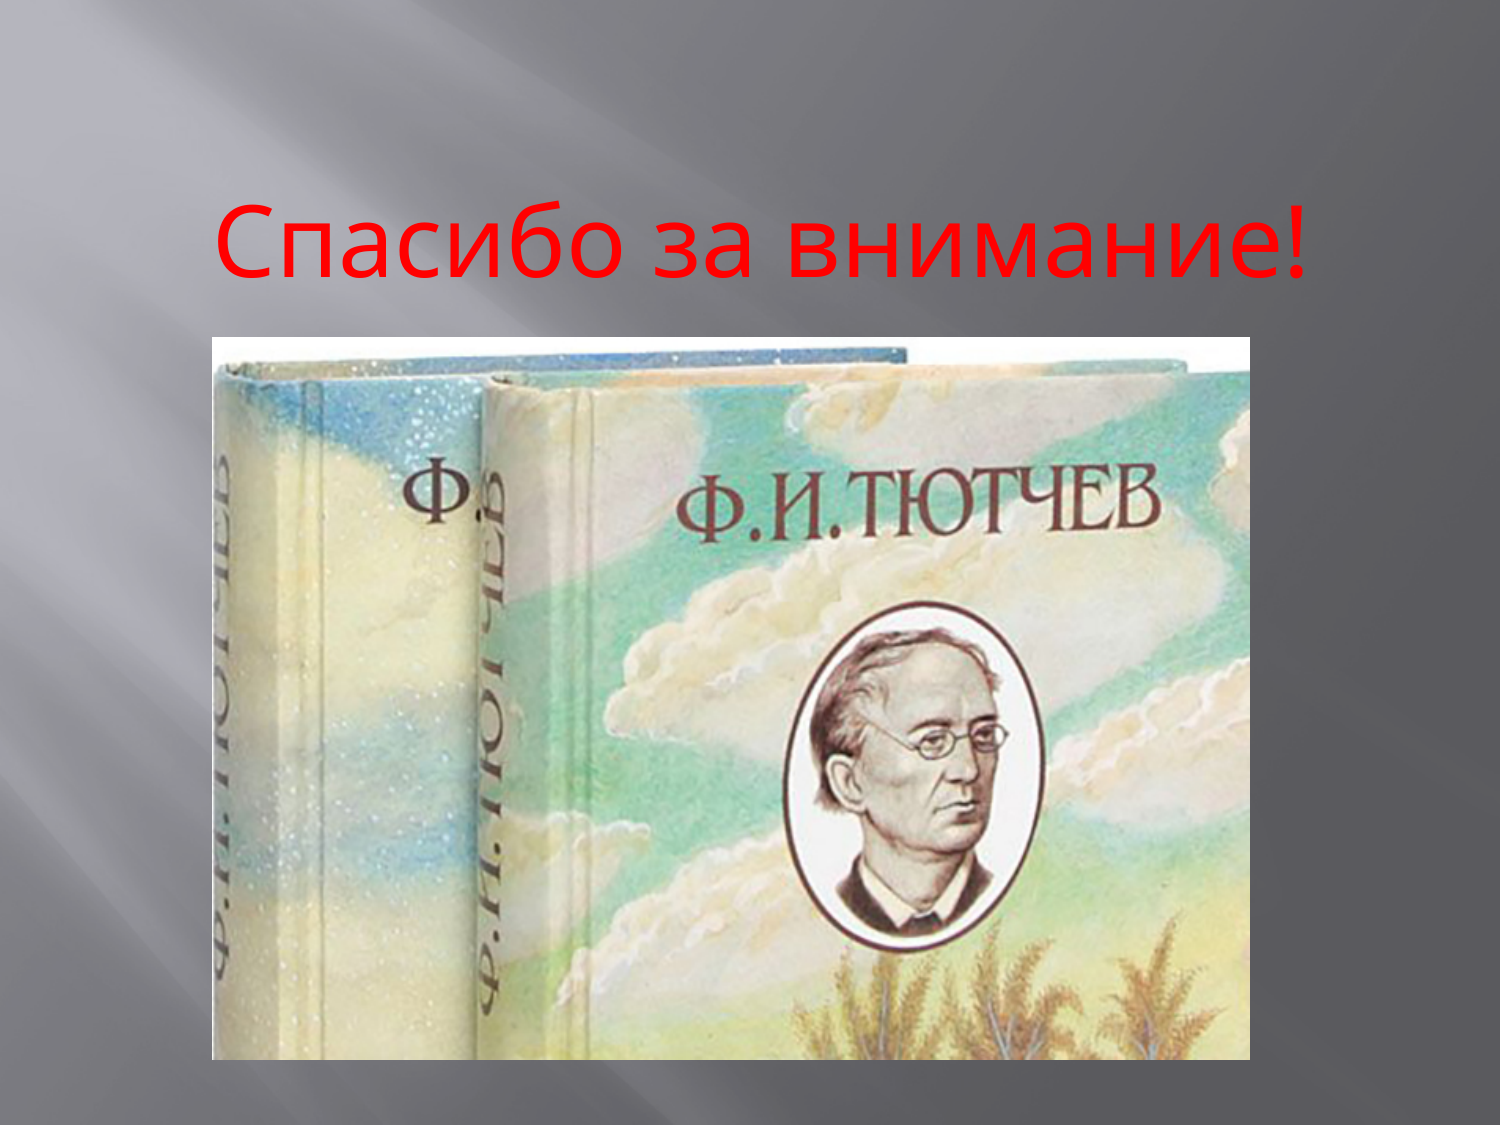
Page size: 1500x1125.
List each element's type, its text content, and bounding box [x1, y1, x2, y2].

subtitle Спасибо за внимание! [99, 50, 1425, 1088]
picture [212, 337, 1251, 1060]
